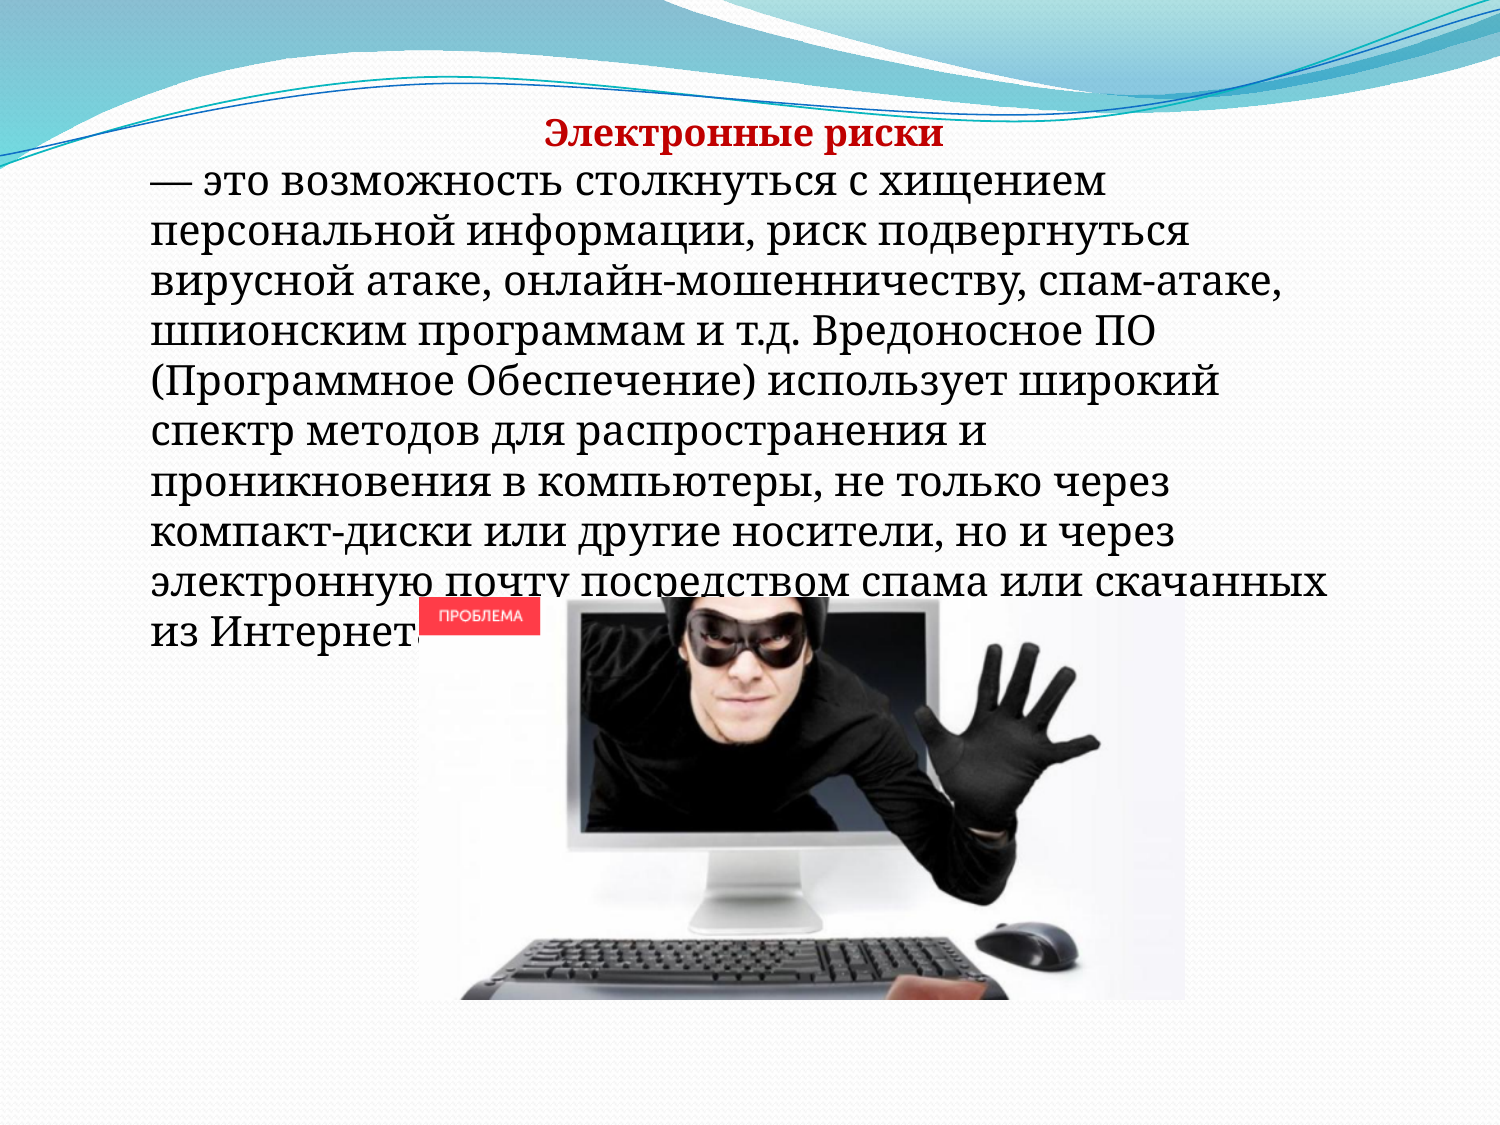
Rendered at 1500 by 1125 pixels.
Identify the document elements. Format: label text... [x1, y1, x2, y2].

picture [418, 597, 1185, 1000]
text_box Электронные риски — это возможность столкнуться с хищением персональной информации, риск подвергнуться вирусной атаке, онлайн-мошенничеству, спам-атаке, шпионским программам и т.д. Вредоносное ПО (Программное Обеспечение) использует широкий спектр методов для распространения и проникновения в компьютеры, не только через компакт-диски или другие носители, но и через электронную почту посредством спама или скачанных из Интернета файлов. [135, 101, 1353, 662]
